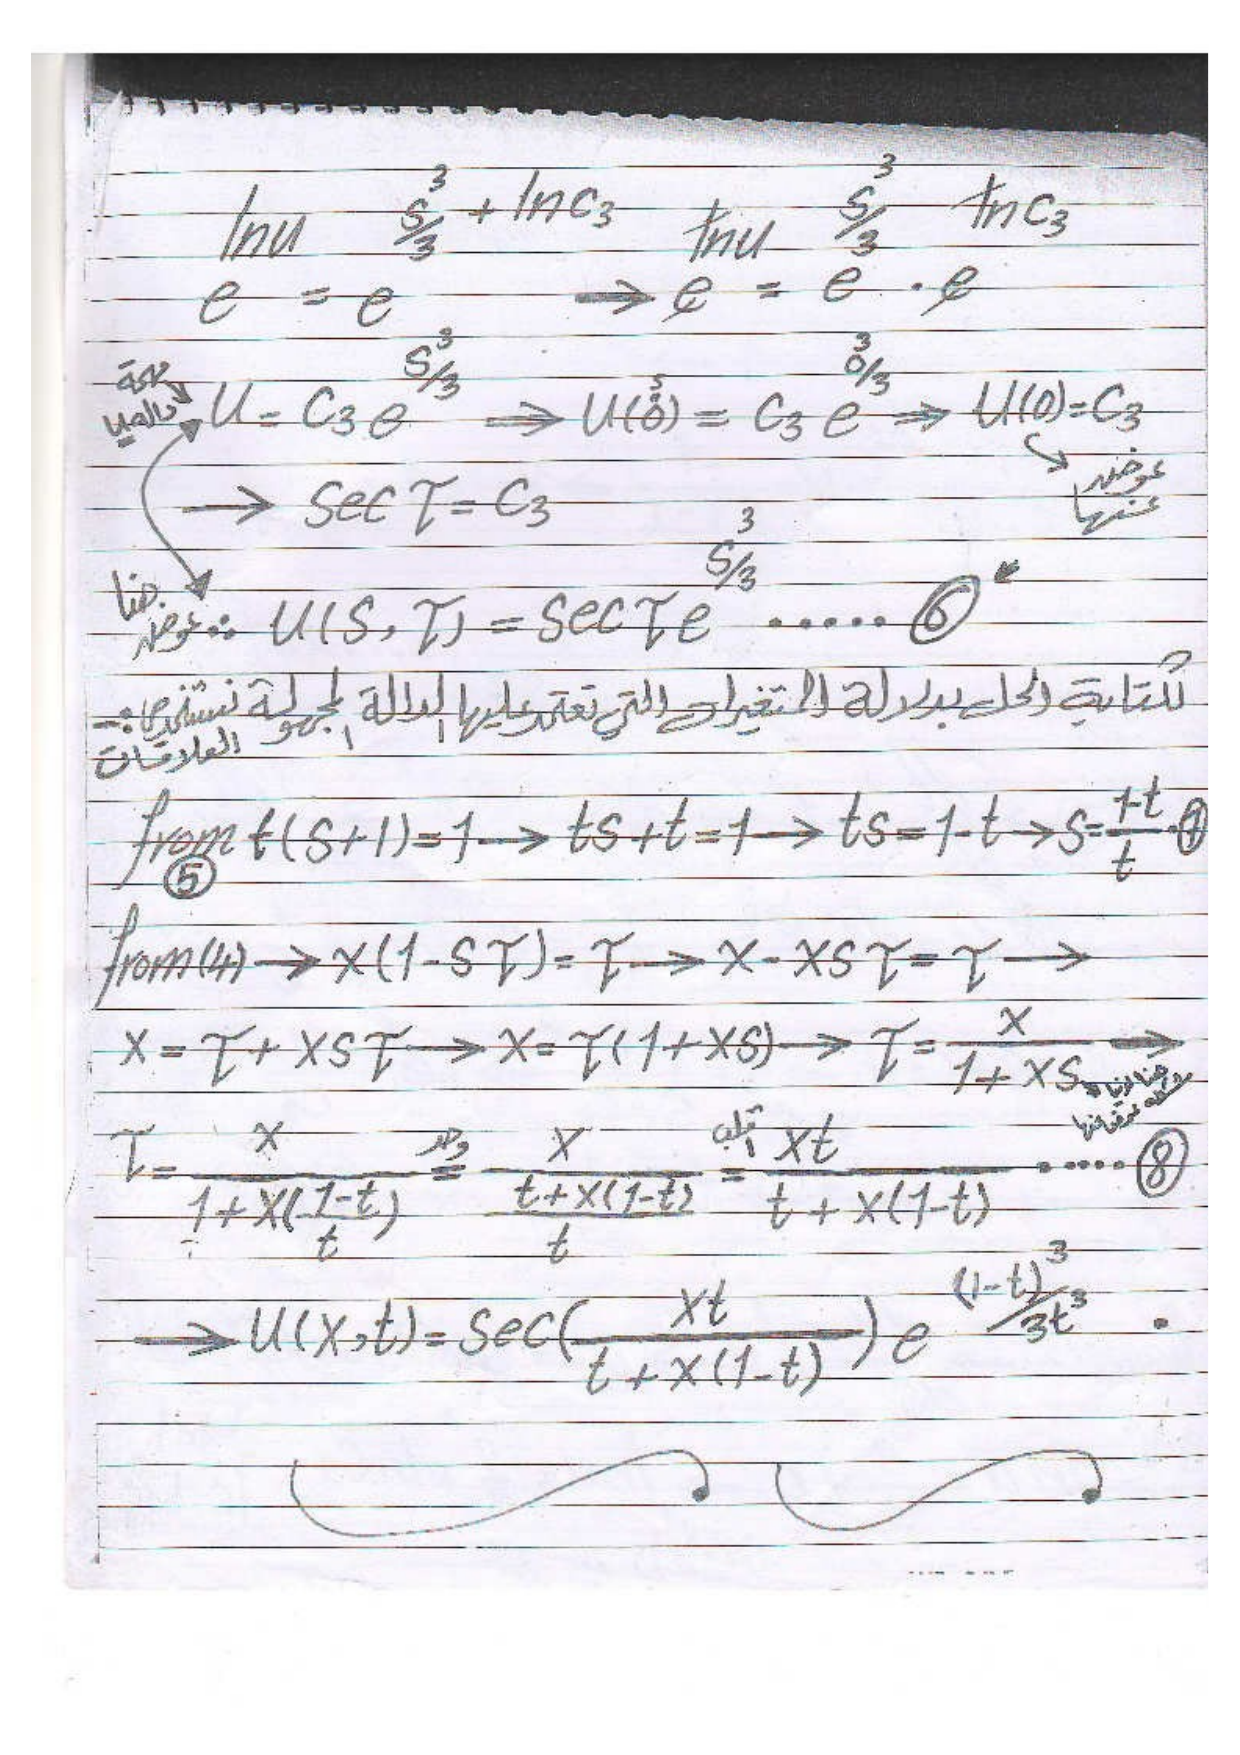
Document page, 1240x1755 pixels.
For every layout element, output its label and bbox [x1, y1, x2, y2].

text_box [31, 44, 1209, 1708]
